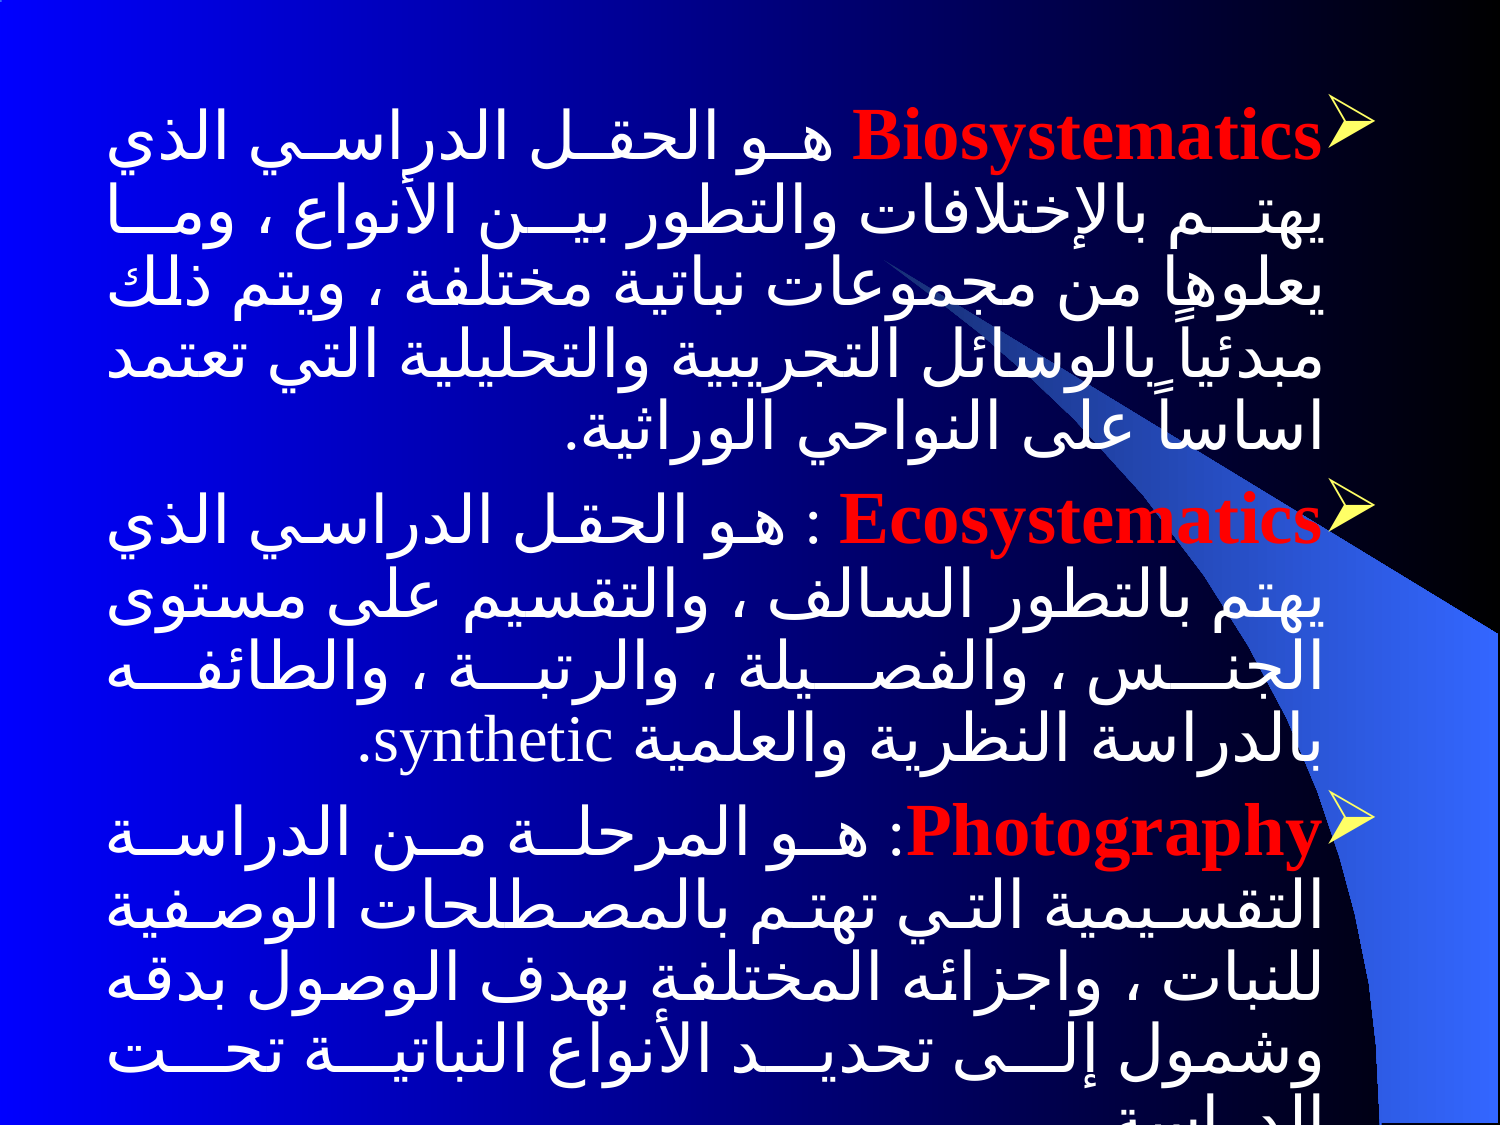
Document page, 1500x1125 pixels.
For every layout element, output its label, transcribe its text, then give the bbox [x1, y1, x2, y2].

list Biosystematics هو الحقل الدراسي الذي يهتم بالإختلافات والتطور بين الأنواع ، وما يعلوها من مجموعات نباتية مختلفة ، ويتم ذلك مبدئياً بالوسائل التجريبية والتحليلية التي تعتمد اساساً على النواحي الوراثية. Ecosystematics : هو الحقل الدراسي الذي يهتم بالتطور السالف ، والتقسيم على مستوى الجنس ، والفصيلة ، والرتبة ، والطائفه بالدراسة النظرية والعلمية synthetic. Photography: هو المرحلة من الدراسة التقسيمية التي تهتم بالمصطلحات الوصفية للنبات ، واجزائه المختلفة بهدف الوصول بدقه وشمول إلى تحديد الأنواع النباتية تحت الدراسة. [74, 87, 1413, 1001]
